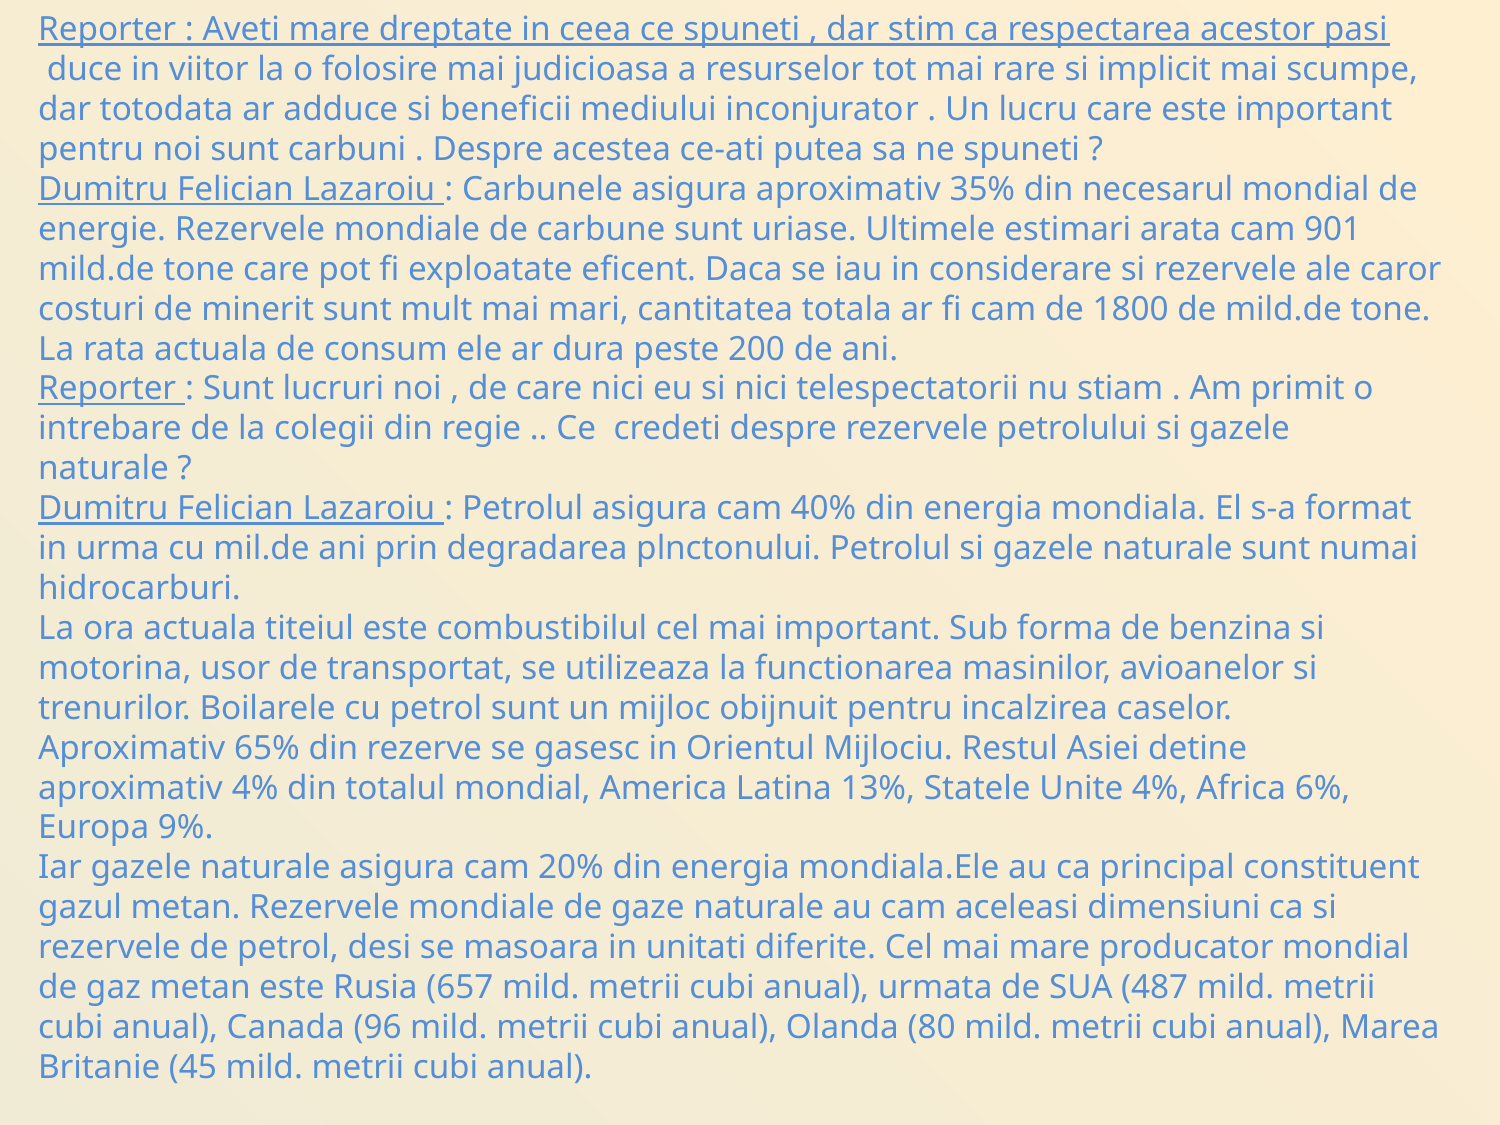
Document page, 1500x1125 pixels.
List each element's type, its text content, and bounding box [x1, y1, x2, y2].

text_box Reporter : Aveti mare dreptate in ceea ce spuneti , dar stim ca respectarea acestor pasi duce in viitor la o folosire mai judicioasa a resurselor tot mai rare si implicit mai scumpe, dar totodata ar adduce si beneficii mediului inconjurator . Un lucru care este important pentru noi sunt carbuni . Despre acestea ce-ati putea sa ne spuneti ? Dumitru Felician Lazaroiu : Carbunele asigura aproximativ 35% din necesarul mondial de energie. Rezervele mondiale de carbune sunt uriase. Ultimele estimari arata cam 901 mild.de tone care pot fi exploatate eficent. Daca se iau in considerare si rezervele ale caror costuri de minerit sunt mult mai mari, cantitatea totala ar fi cam de 1800 de mild.de tone. La rata actuala de consum ele ar dura peste 200 de ani. Reporter : Sunt lucruri noi , de care nici eu si nici telespectatorii nu stiam . Am primit o intrebare de la colegii din regie .. Ce credeti despre rezervele petrolului si gazele naturale ? Dumitru Felician Lazaroiu : Petrolul asigura cam 40% din energia mondiala. El s-a format in urma cu mil.de ani prin degradarea plnctonului. Petrolul si gazele naturale sunt numai hidrocarburi. La ora actuala titeiul este combustibilul cel mai important. Sub forma de benzina si motorina, usor de transportat, se utilizeaza la functionarea masinilor, avioanelor si trenurilor. Boilarele cu petrol sunt un mijloc obijnuit pentru incalzirea caselor. Aproximativ 65% din rezerve se gasesc in Orientul Mijlociu. Restul Asiei detine aproximativ 4% din totalul mondial, America Latina 13%, Statele Unite 4%, Africa 6%, Europa 9%. Iar gazele naturale asigura cam 20% din energia mondiala.Ele au ca principal constituent gazul metan. Rezervele mondiale de gaze naturale au cam aceleasi dimensiuni ca si rezervele de petrol, desi se masoara in unitati diferite. Cel mai mare producator mondial de gaz metan este Rusia (657 mild. metrii cubi anual), urmata de SUA (487 mild. metrii cubi anual), Canada (96 mild. metrii cubi anual), Olanda (80 mild. metrii cubi anual), Marea Britanie (45 mild. metrii cubi anual). [23, 0, 1465, 1125]
